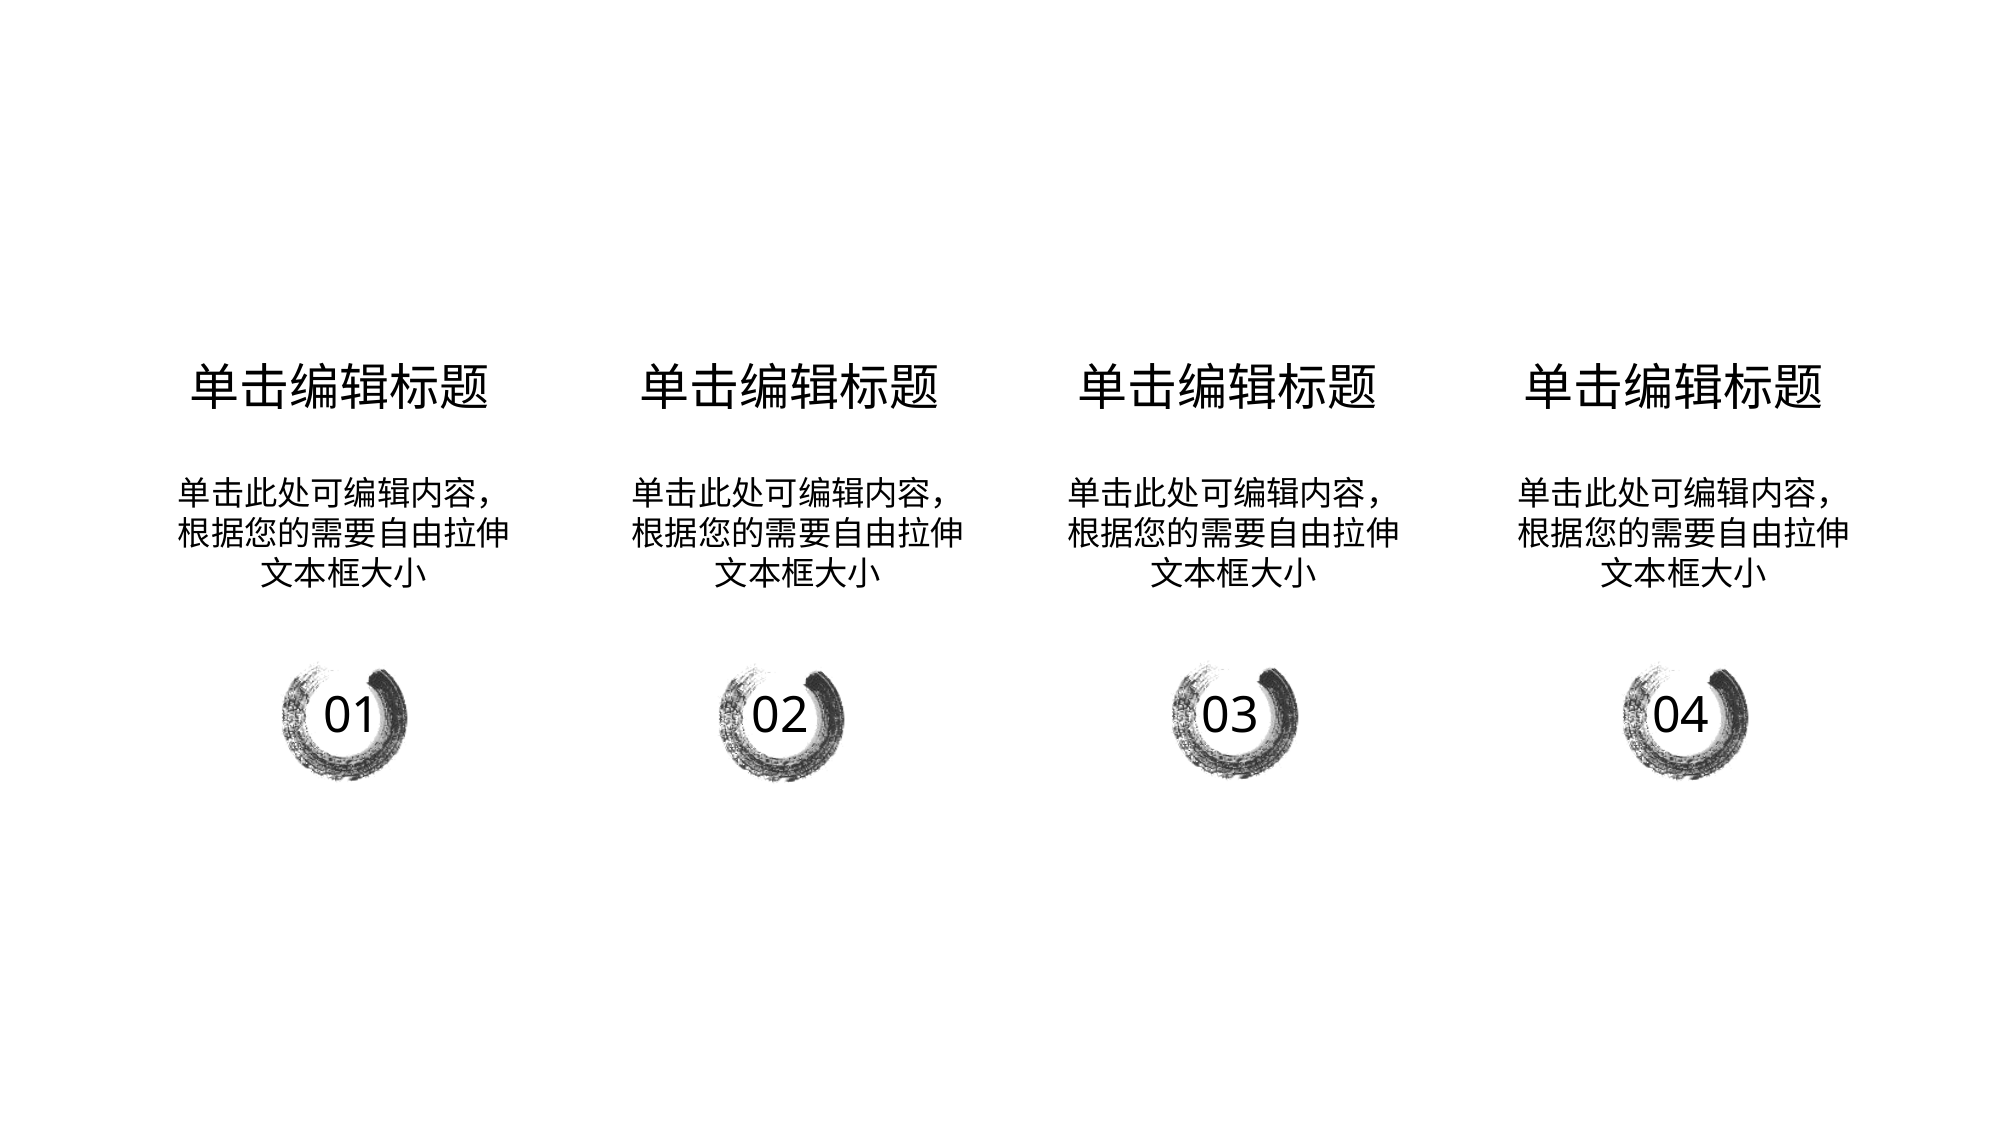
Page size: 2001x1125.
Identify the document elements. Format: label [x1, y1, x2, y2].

text_box [147, 355, 1865, 799]
